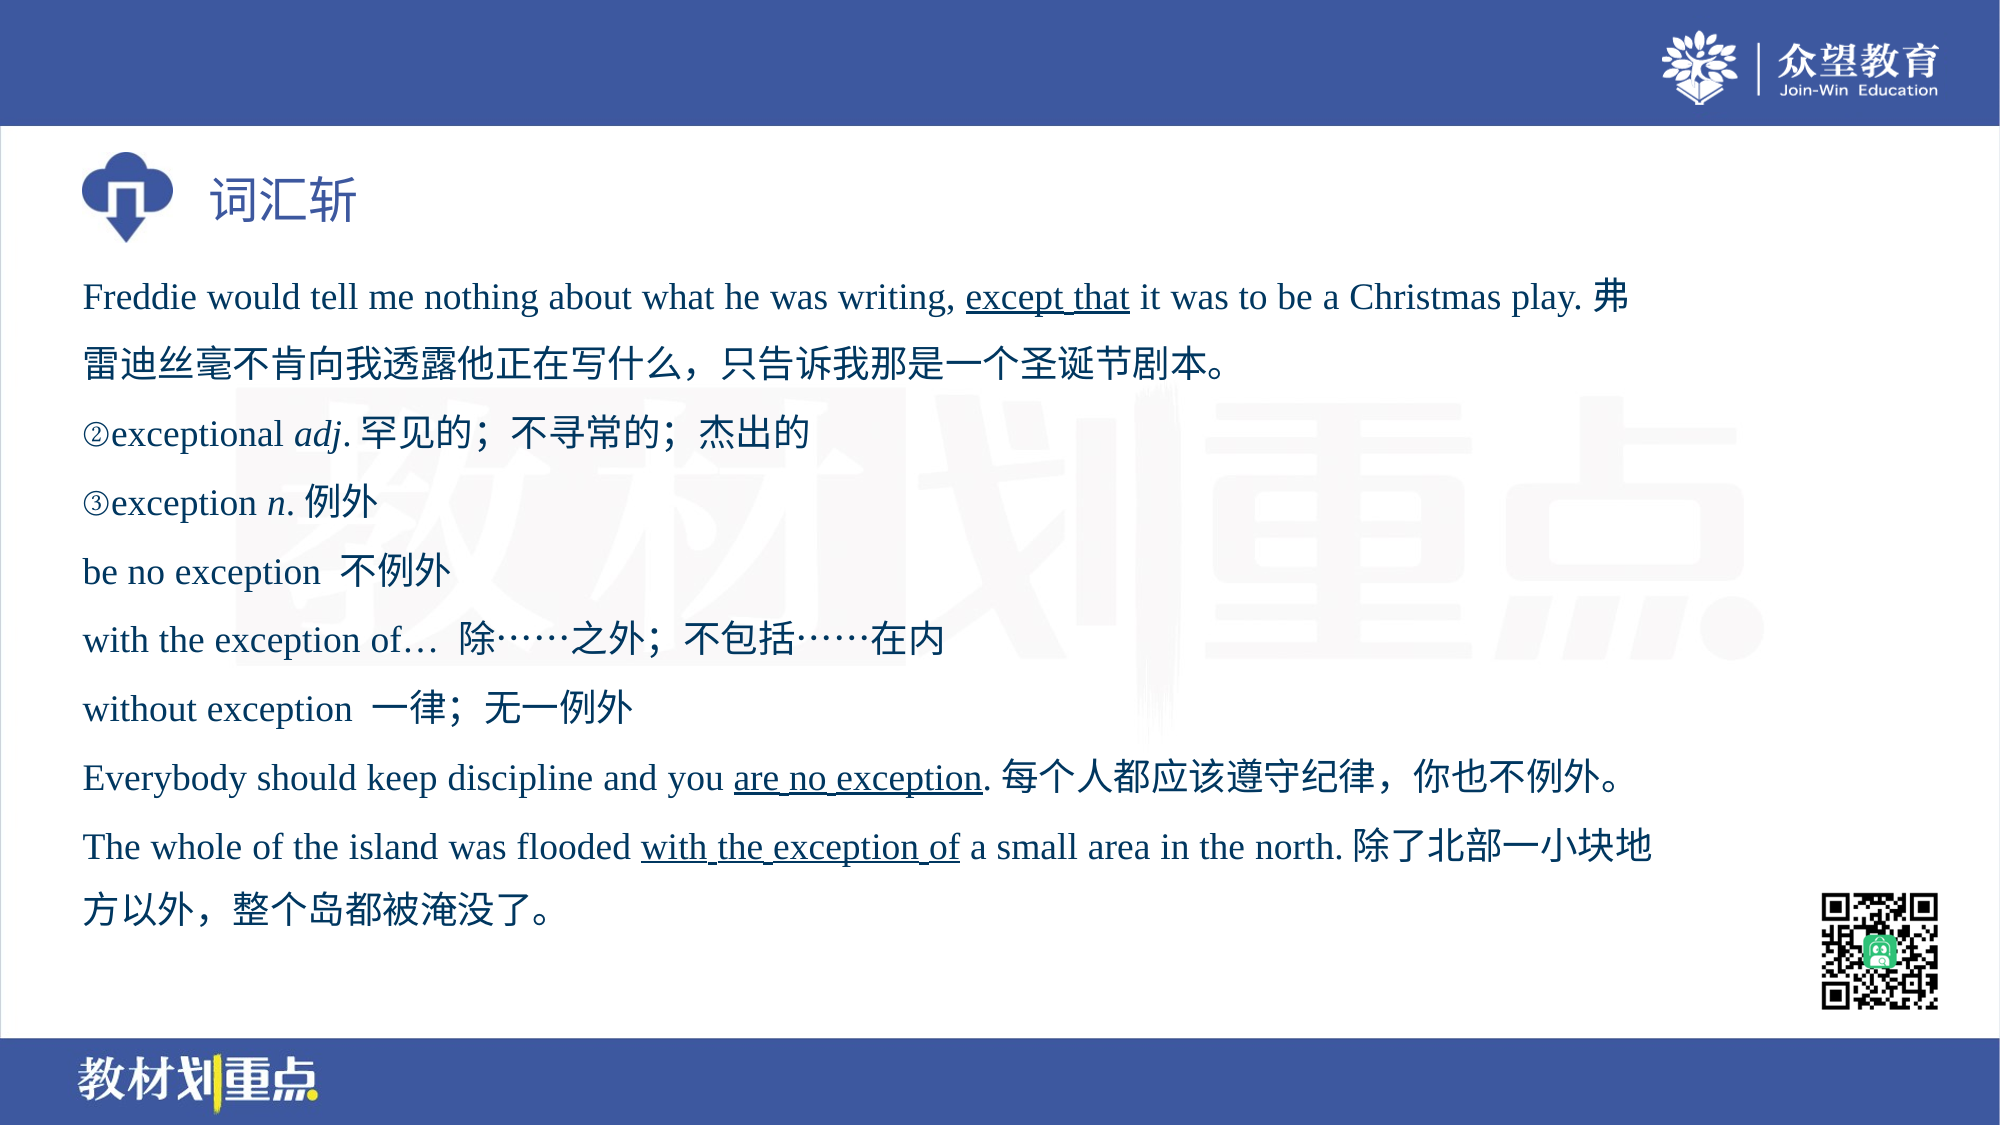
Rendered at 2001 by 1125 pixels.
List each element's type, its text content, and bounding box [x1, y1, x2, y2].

text_box Freddie would tell me nothing about what he was writing, except that it was to be a Christmas play.弗 雷迪丝毫不肯向我透露他正在写什么，只告诉我那是一个圣诞节剧本。 ②exceptional adj.罕见的；不寻常的；杰出的 ③exception n.例外 be no exception 不例外 with the exception of… 除……之外；不包括……在内 without exception 一律；无一例外 Everybody should keep discipline and you are no exception.每个人都应该遵守纪律，你也不例外。 The whole of the island was flooded with the exception of a small area in the north.除了北部一小块地 方以外，整个岛都被淹没了。 [82, 248, 1817, 925]
picture [0, 0, 2000, 1125]
